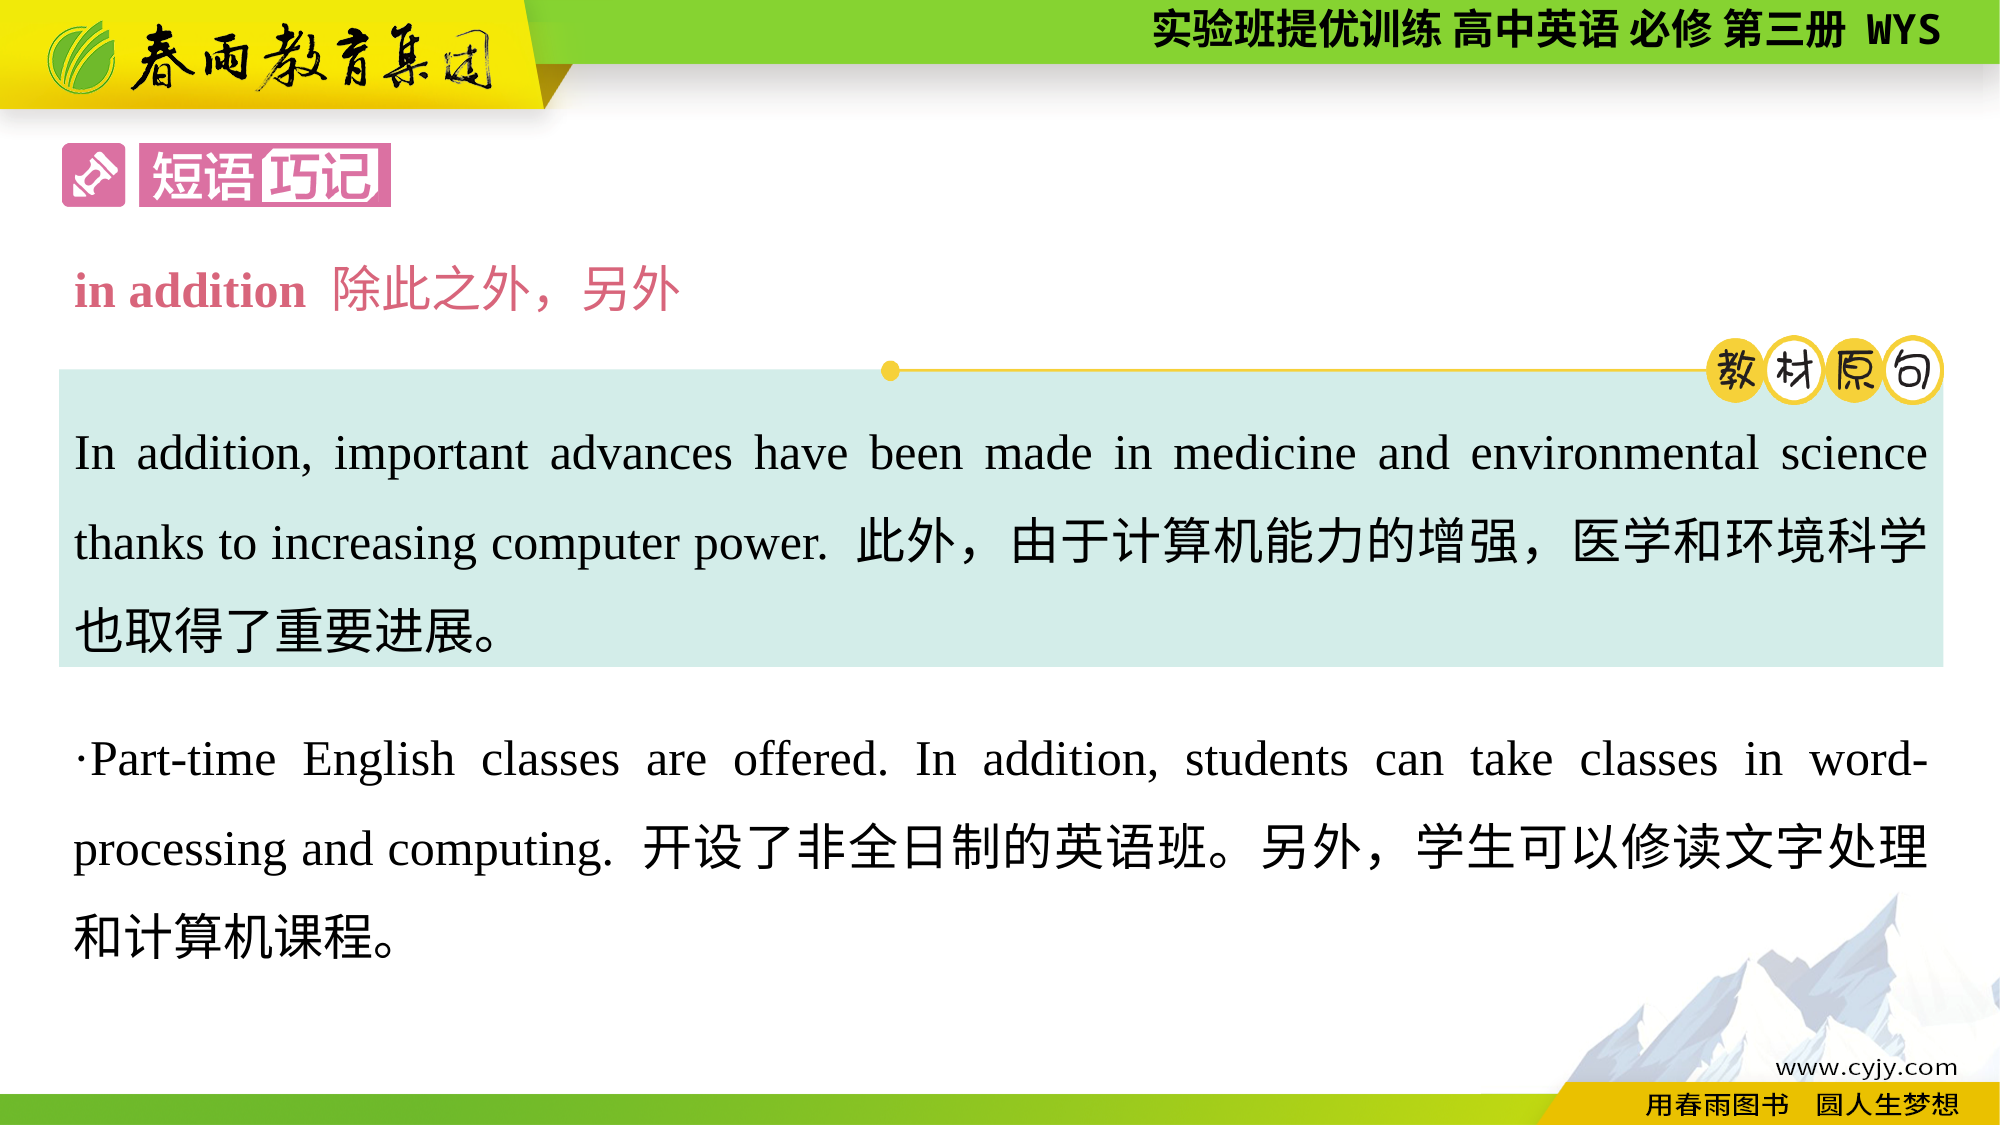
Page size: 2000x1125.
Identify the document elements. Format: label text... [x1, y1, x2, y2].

text_box ·Part-time English classes are offered. In addition, students can take classes in word-processing and computing. 开设了非全日制的英语班。另外，学生可以修读文字处理和计算机课程。 [58, 687, 1944, 973]
picture [0, 0, 2000, 1125]
list in addition 除此之外，另外 [59, 219, 1944, 315]
text_box In addition, important advances have been made in medicine and environmental science thanks to increasing computer power. 此外，由于计算机能力的增强，医学和环境科学也取得了重要进展。 [59, 369, 1944, 667]
